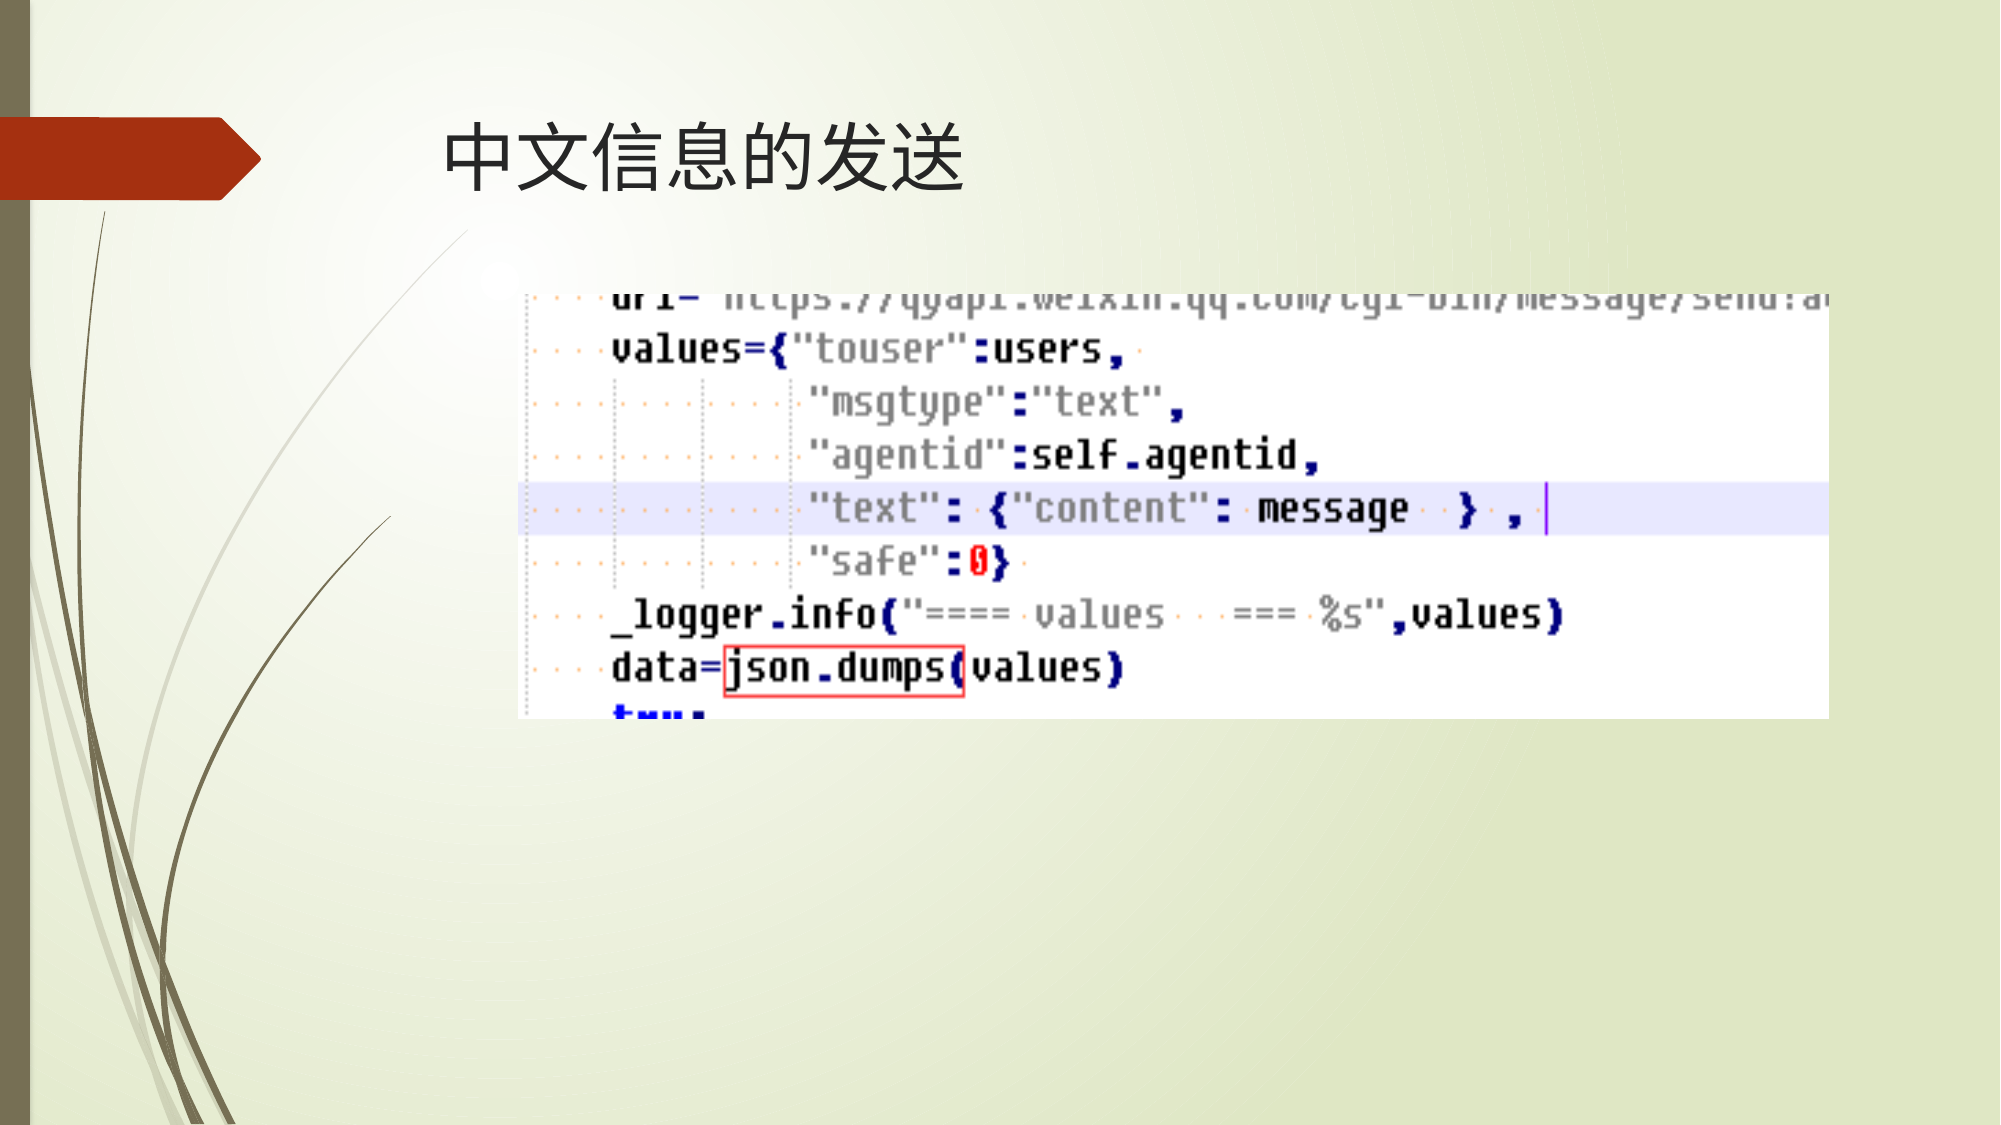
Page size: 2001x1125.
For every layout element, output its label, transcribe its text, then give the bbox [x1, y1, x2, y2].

list [365, 294, 1829, 914]
picture [518, 294, 1829, 720]
title 中文信息的发送 [425, 102, 1888, 313]
